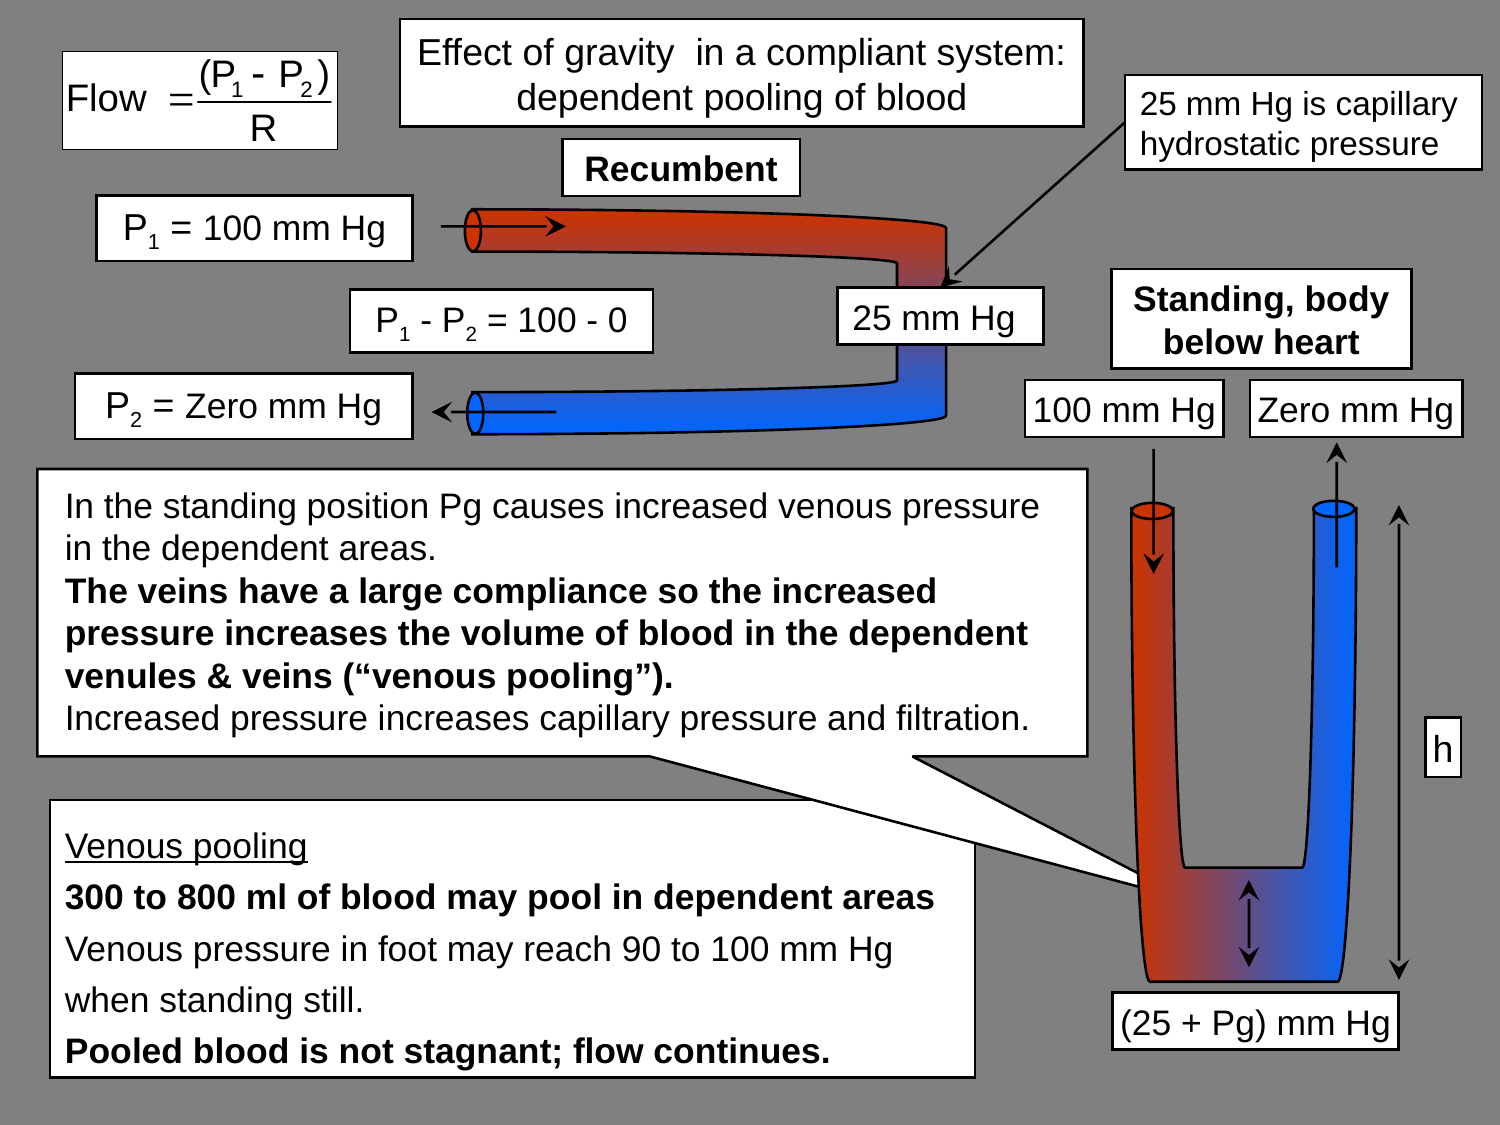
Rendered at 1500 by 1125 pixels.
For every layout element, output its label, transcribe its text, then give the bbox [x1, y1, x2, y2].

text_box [37, 50, 1483, 1081]
title Effect of gravity in a compliant system: dependent pooling of blood [399, 18, 1085, 49]
